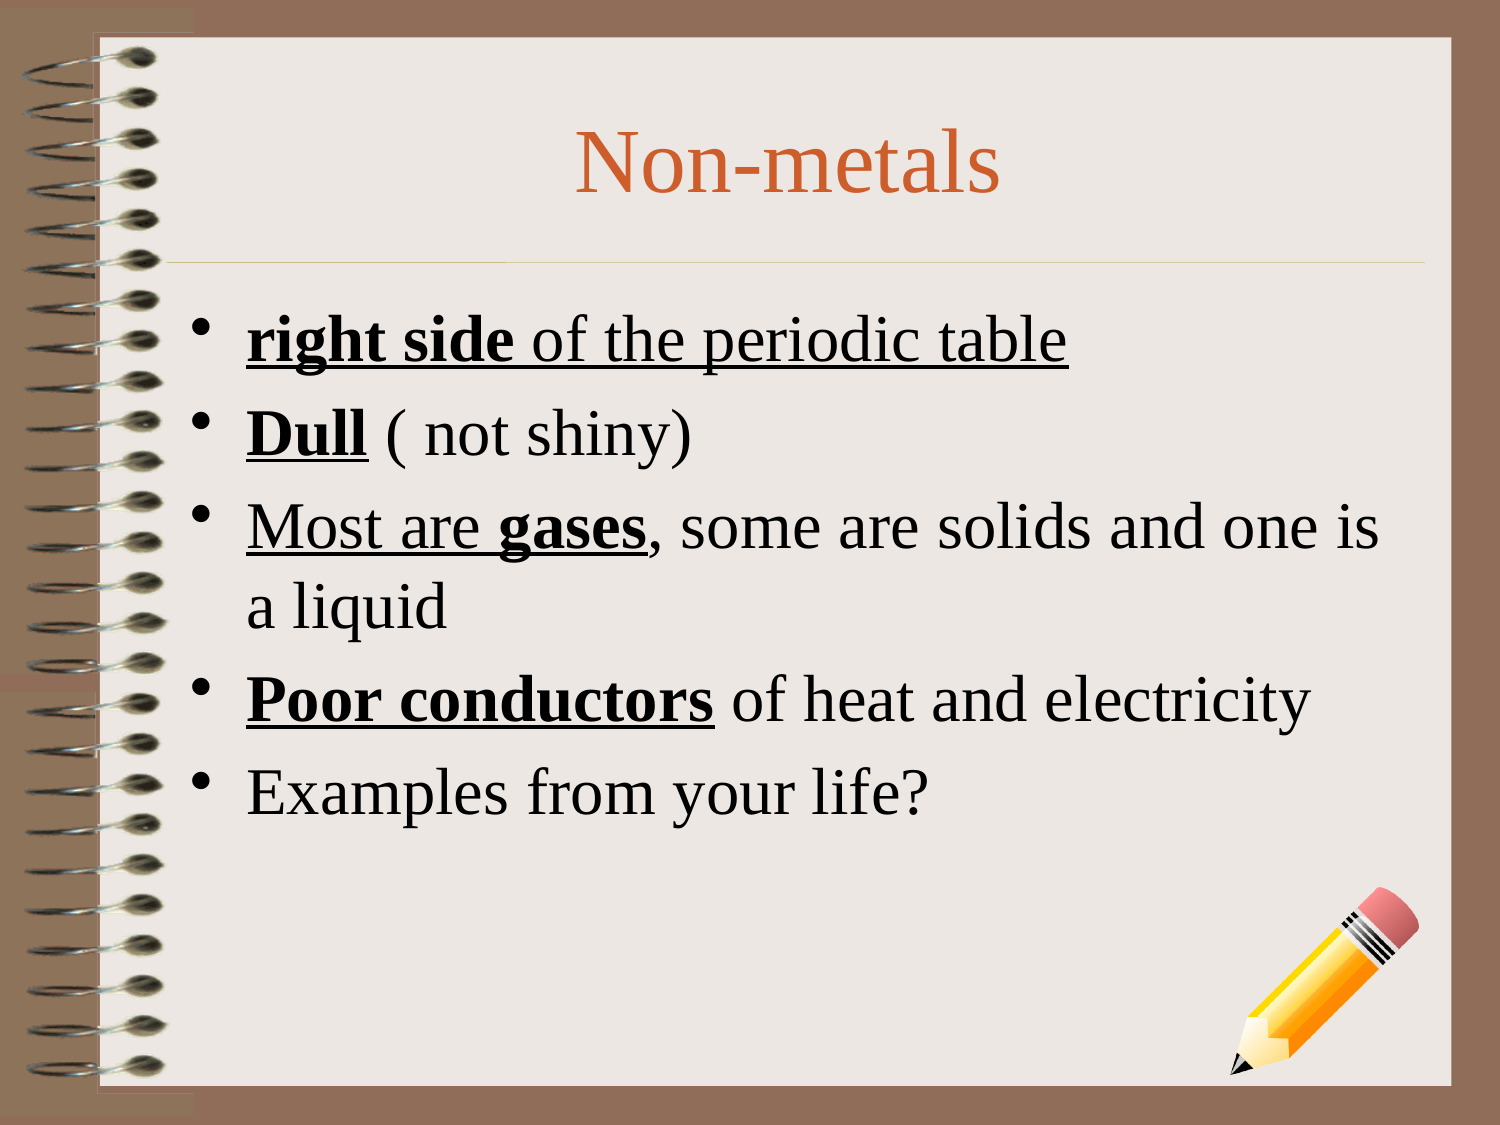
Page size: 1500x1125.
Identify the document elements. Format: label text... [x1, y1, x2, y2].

list right side of the periodic table Dull ( not shiny) Most are gases, some are solids and one is a liquid Poor conductors of heat and electricity Examples from your life? [174, 287, 1426, 963]
picture [0, 8, 194, 674]
title Non-metals [174, 62, 1426, 251]
picture [1230, 887, 1419, 1076]
picture [0, 692, 194, 1115]
